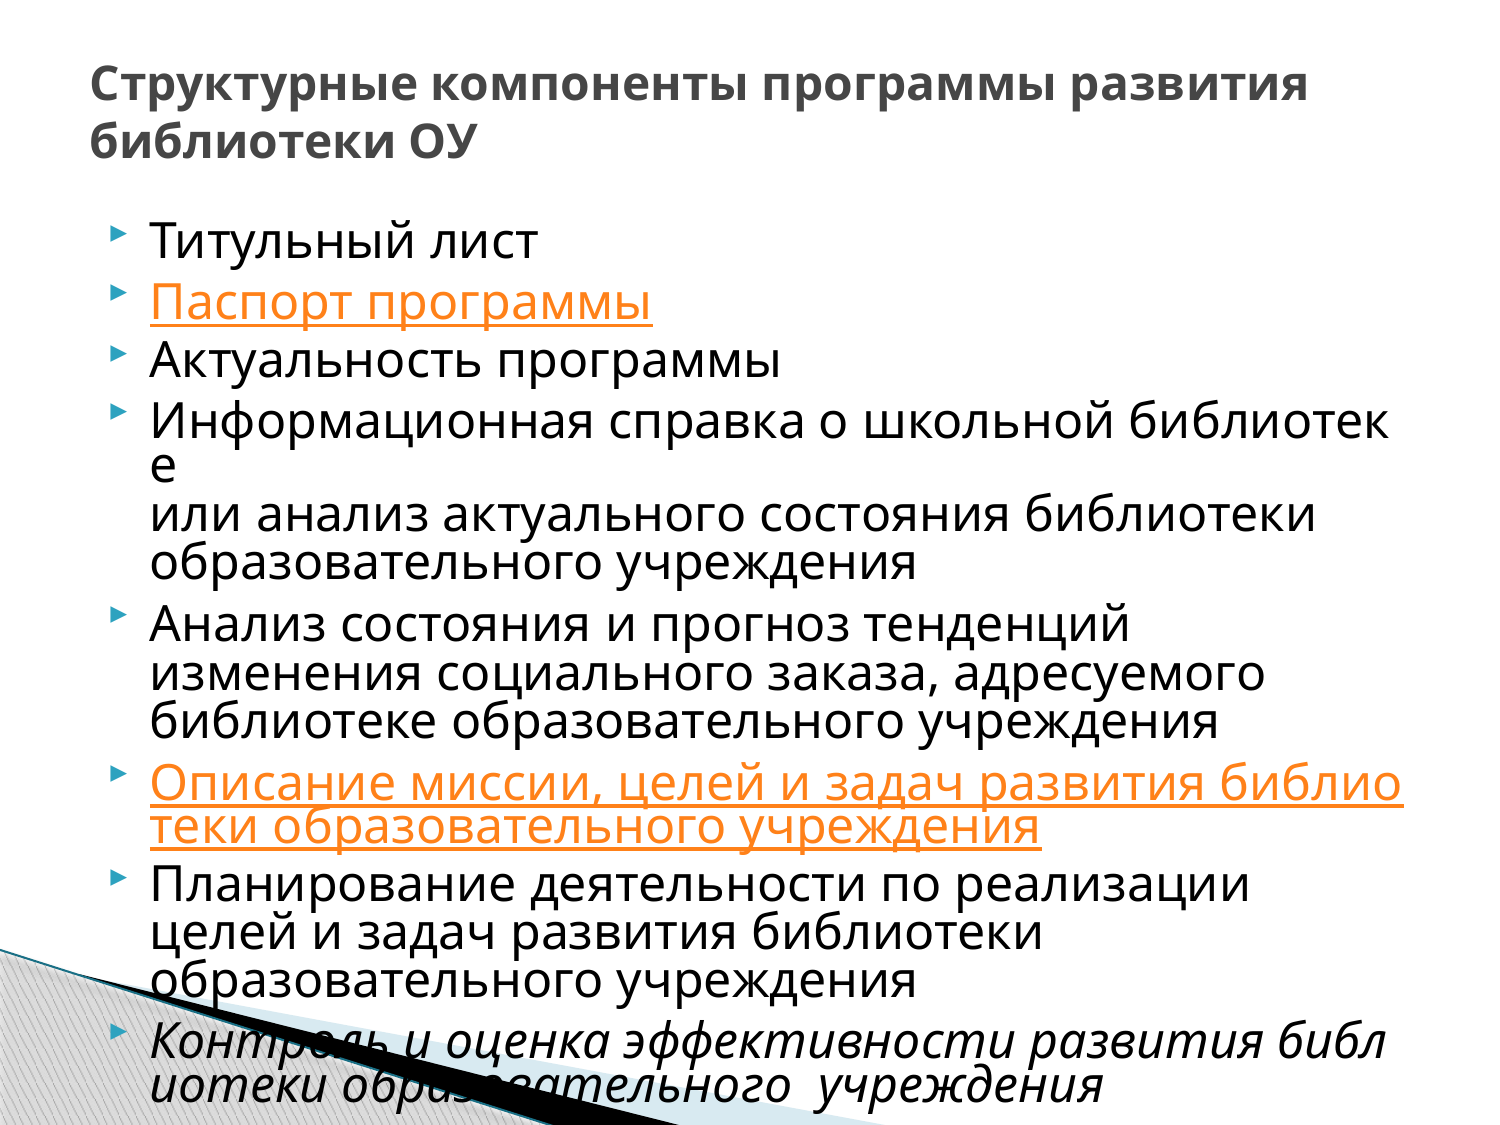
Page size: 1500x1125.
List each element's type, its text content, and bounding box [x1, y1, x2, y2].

list Титульный лист Паспорт программы Актуальность программы Информационная справка о школьной библиотеке или анализ актуального состояния библиотеки образовательного учреждения Анализ состояния и прогноз тенденций изменения социального заказа, адресуемого библиотеке образо­вательного учреждения Описание миссии, целей и задач развития библиотеки образовательного учреждения Планирование деятельности по реализации целей и задач развития библиотеки образовательного учреждения Контроль и оценка эффективности развития библиотеки образовательного учреждения. [75, 233, 1425, 1088]
title Структурные компоненты программы развития библиотеки ОУ [75, 45, 1425, 233]
